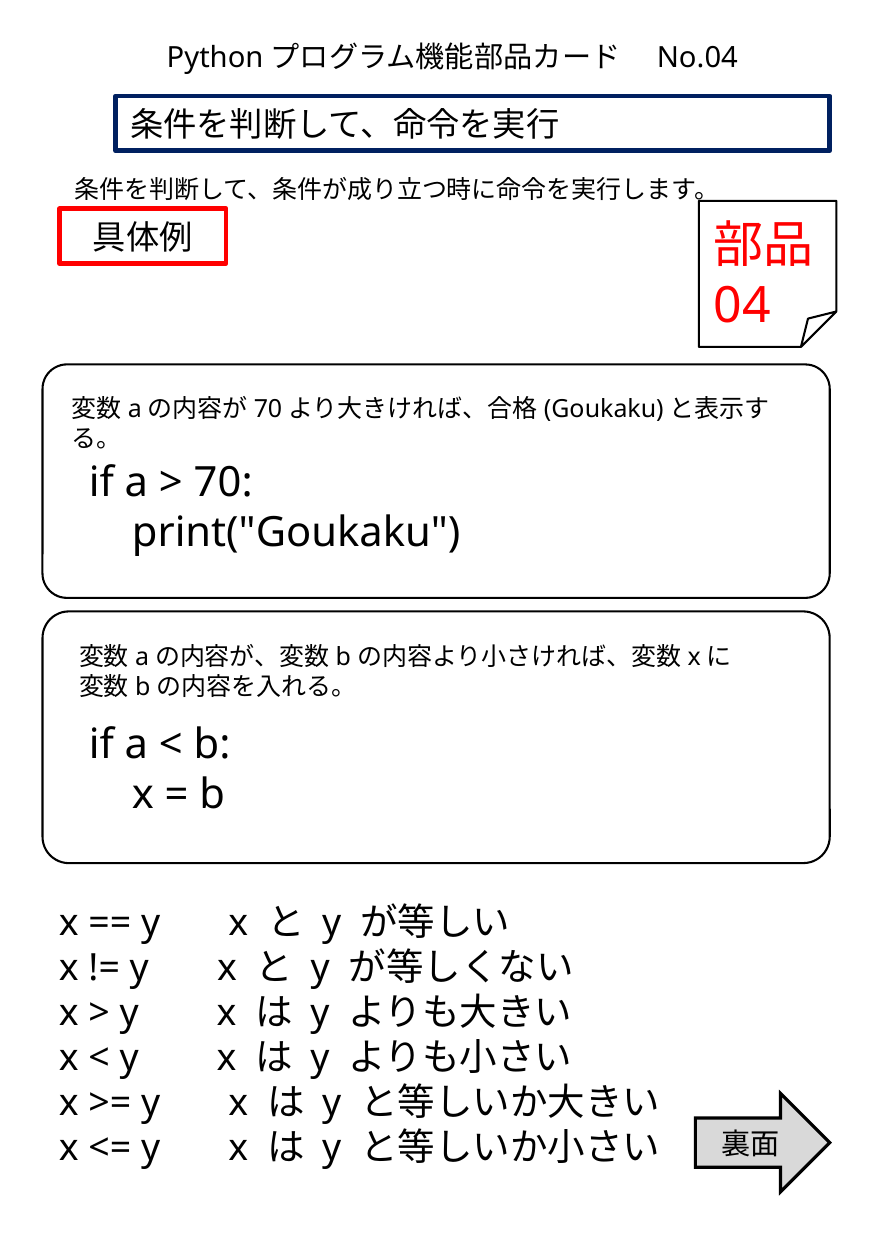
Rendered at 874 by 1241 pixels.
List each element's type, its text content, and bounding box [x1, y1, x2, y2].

text_box 条件を判断して、条件が成り立つ時に命令を実行します。 [59, 166, 814, 211]
text_box if a > 70: print("Goukaku") [74, 447, 542, 563]
text_box if a < b: x = b [74, 708, 542, 824]
text_box [41, 363, 831, 599]
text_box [698, 200, 862, 347]
text_box 条件を判断して、命令を実行 [115, 96, 830, 151]
text_box x == y x と y が等しい x != y x と y が等しくない x > y x は y よりも大きい x < y x は y よりも小さい x >= y x は y と等しいか大きい x <= y x は y と等しいか小さい [44, 890, 750, 1176]
text_box Pythonプログラム機能部品カード No.04 [151, 31, 848, 81]
text_box [41, 610, 831, 865]
text_box 具体例 [59, 208, 227, 264]
text_box 裏面 [750, 1090, 832, 1195]
